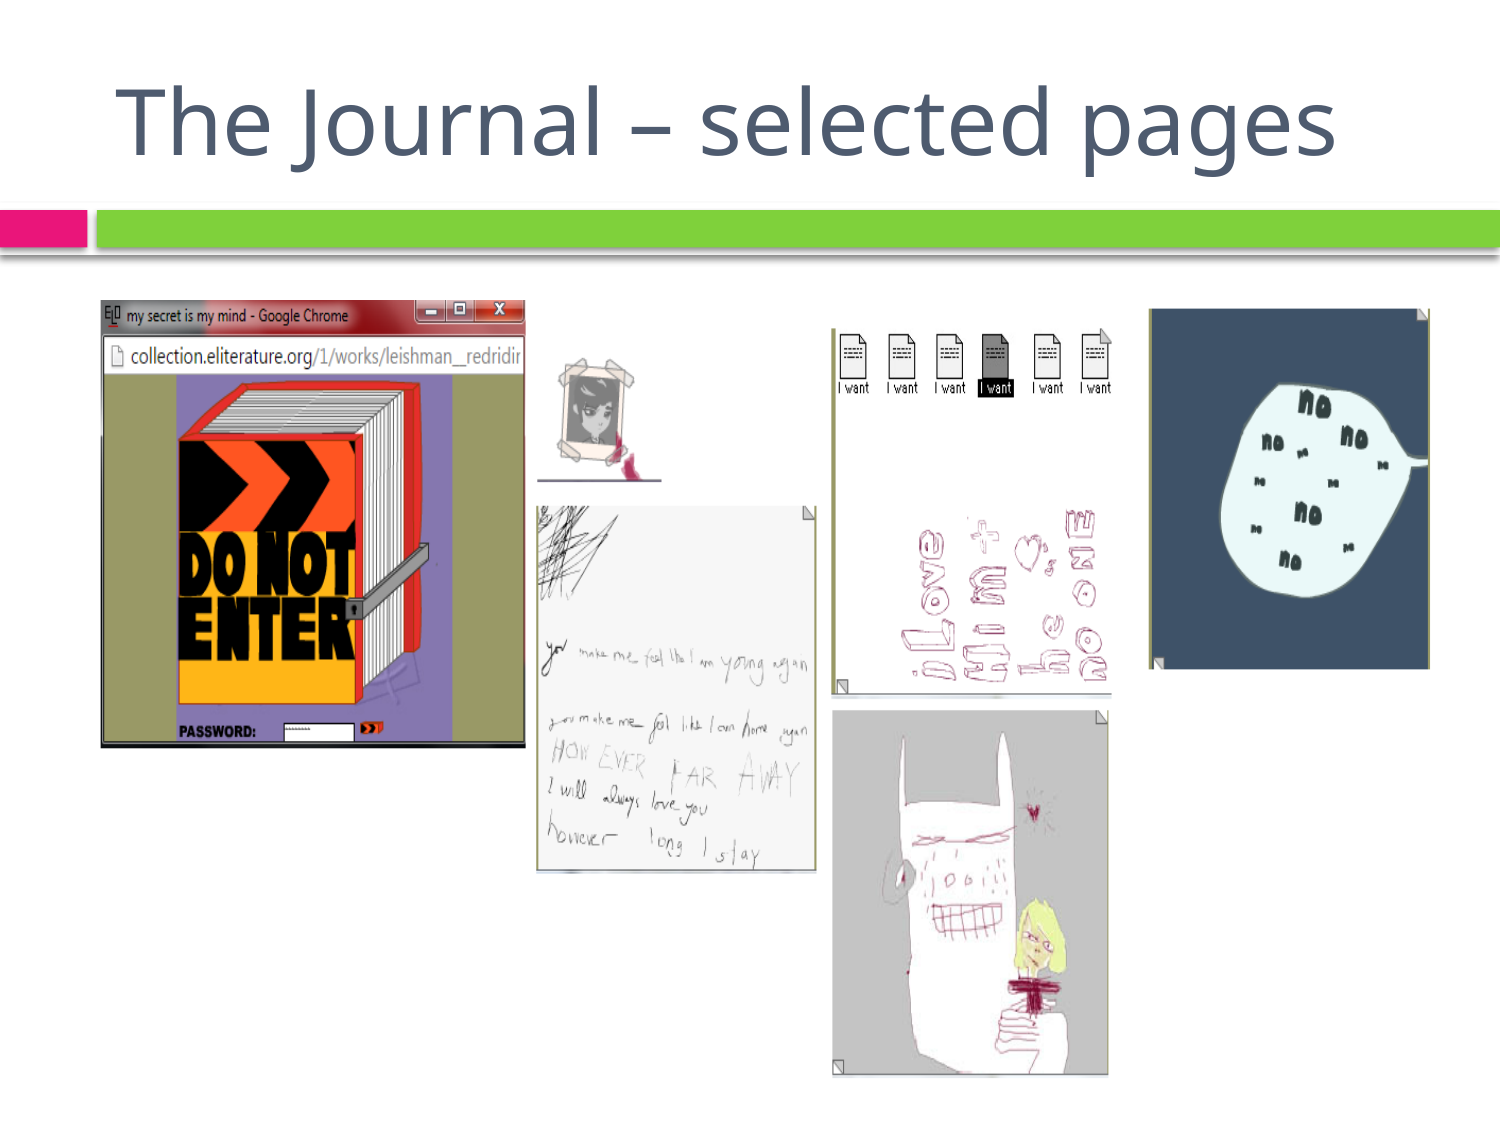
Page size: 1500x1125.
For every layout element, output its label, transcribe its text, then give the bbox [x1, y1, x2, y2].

title The Journal – selected pages [100, 37, 1438, 200]
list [100, 299, 1451, 1088]
